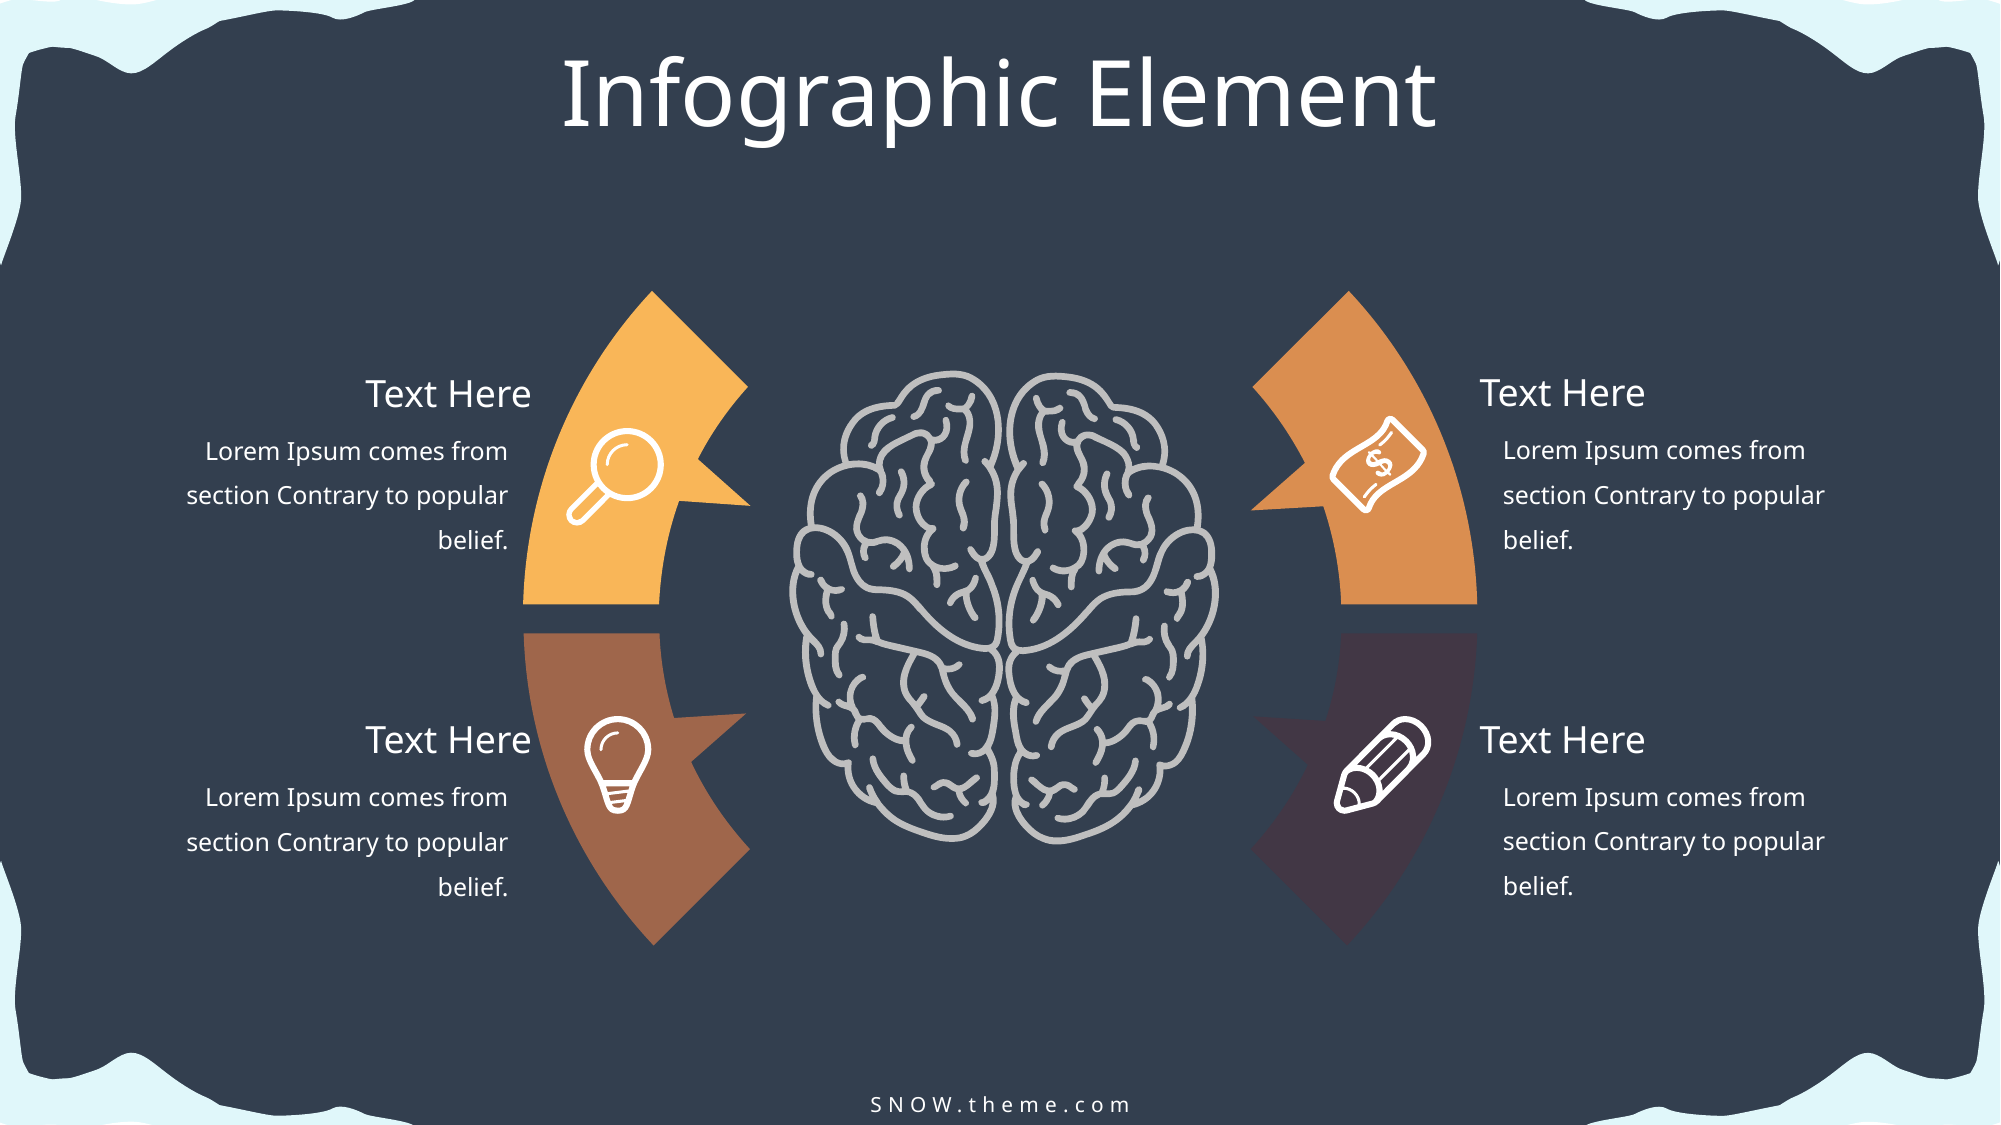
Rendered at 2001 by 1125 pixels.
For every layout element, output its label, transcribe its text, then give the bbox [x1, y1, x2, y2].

text_box Text Here [1464, 708, 1662, 768]
text_box [523, 290, 751, 605]
text_box [1250, 633, 1478, 946]
text_box Text Here [350, 362, 547, 423]
text_box Lorem Ipsum comes from section Contrary to popular belief. [1488, 758, 1889, 909]
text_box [784, 369, 1224, 845]
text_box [1329, 415, 1427, 514]
text_box [1250, 290, 1478, 605]
text_box Text Here [1464, 362, 1662, 422]
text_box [584, 716, 652, 814]
text_box Lorem Ipsum comes from section Contrary to popular belief. [124, 758, 524, 909]
text_box [1333, 716, 1432, 814]
text_box Lorem Ipsum comes from section Contrary to popular belief. [124, 412, 524, 563]
text_box [523, 633, 750, 946]
text_box Text Here [350, 708, 547, 769]
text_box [566, 427, 664, 526]
text_box Infographic Element [546, 27, 1454, 153]
text_box Lorem Ipsum comes from section Contrary to popular belief. [1488, 412, 1889, 562]
